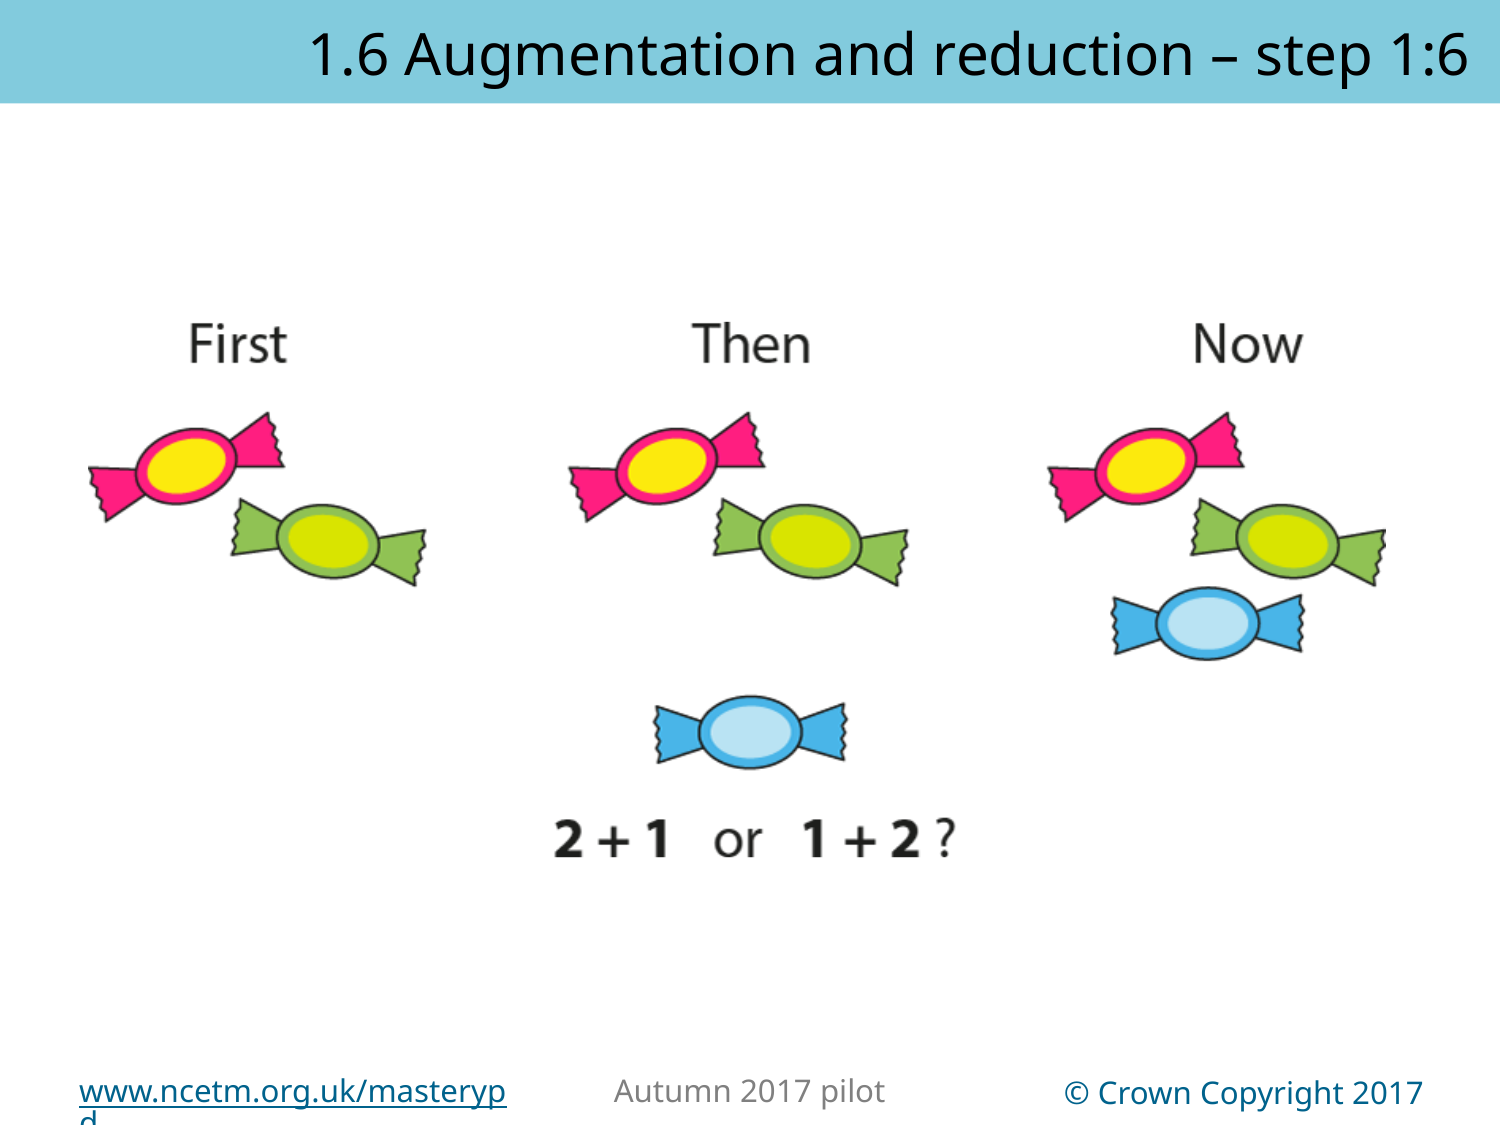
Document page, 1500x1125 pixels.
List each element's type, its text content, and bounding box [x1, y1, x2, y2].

picture [88, 314, 1386, 872]
list 1.6 Augmentation and reduction – step 1:6 [0, 0, 1500, 104]
